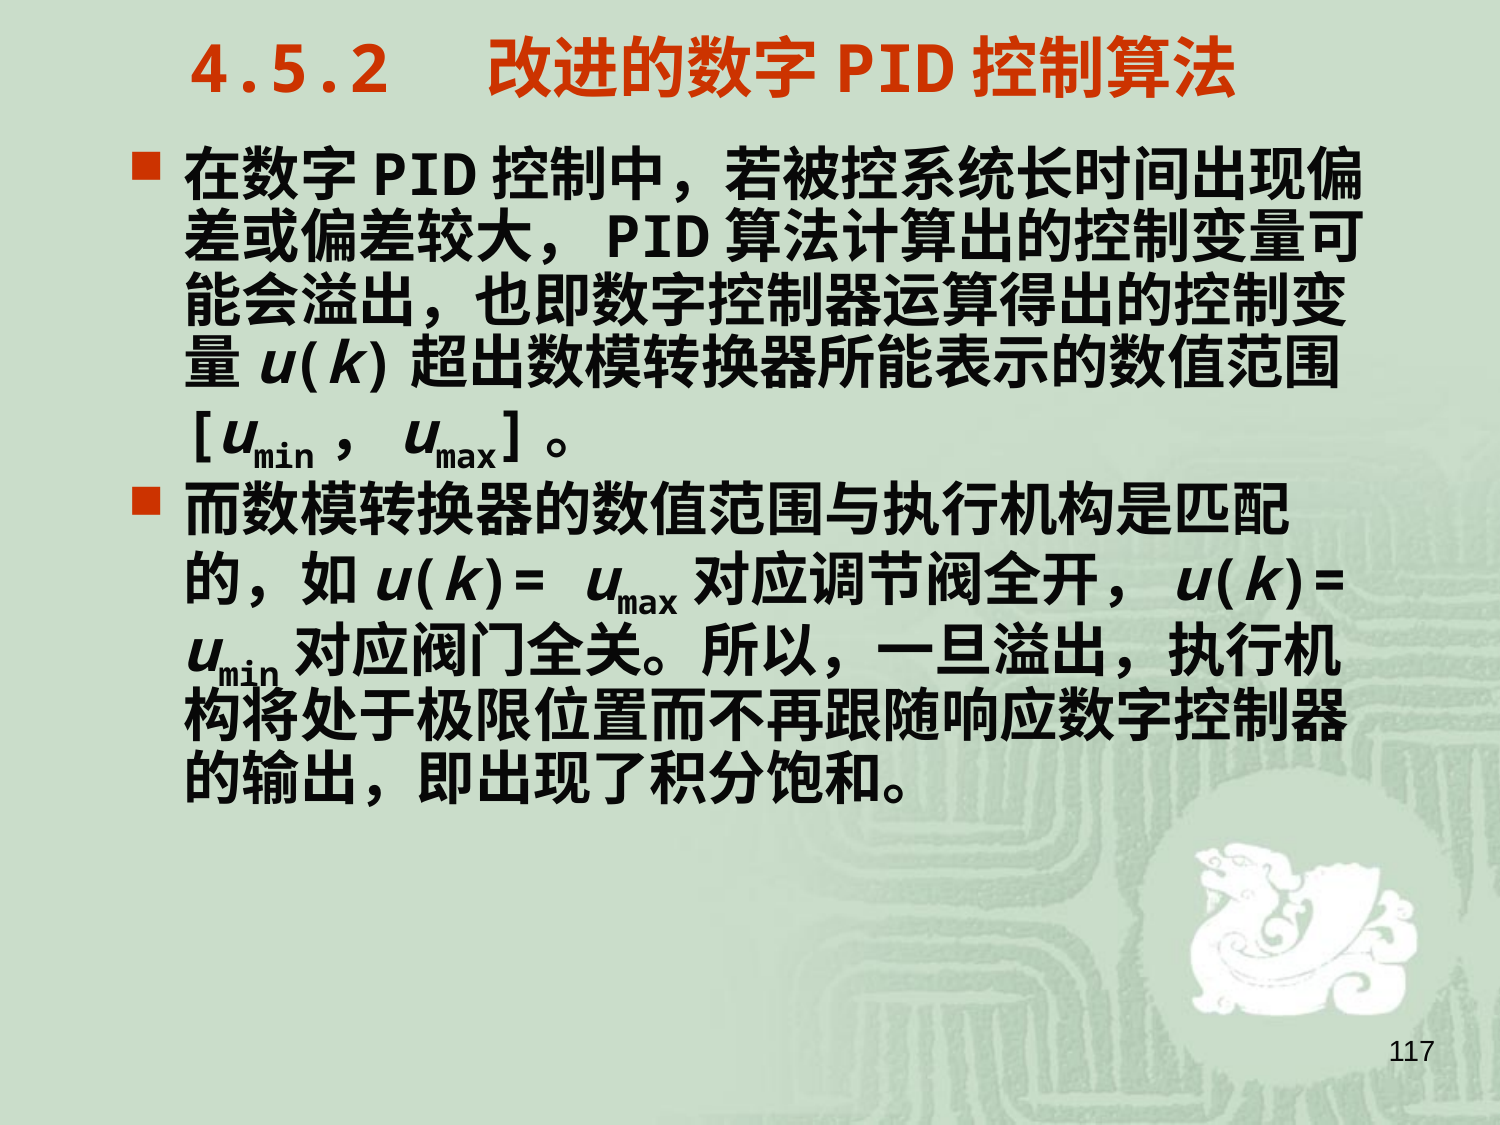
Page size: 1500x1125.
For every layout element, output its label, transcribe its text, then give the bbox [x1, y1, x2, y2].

picture [0, 0, 1500, 1125]
list 在数字PID控制中，若被控系统长时间出现偏差或偏差较大，PID算法计算出的控制变量可能会溢出，也即数字控制器运算得出的控制变量u(k)超出数模转换器所能表示的数值范围[umin，umax]。 而数模转换器的数值范围与执行机构是匹配的，如u(k)= umax对应调节阀全开，u(k)= umin对应阀门全关。所以，一旦溢出，执行机构将处于极限位置而不再跟随响应数字控制器的输出，即出现了积分饱和。 [112, 137, 1388, 1000]
text_box 4.5.2 改进的数字PID控制算法 [175, 18, 1254, 114]
slide_number 117 [1074, 1024, 1451, 1103]
